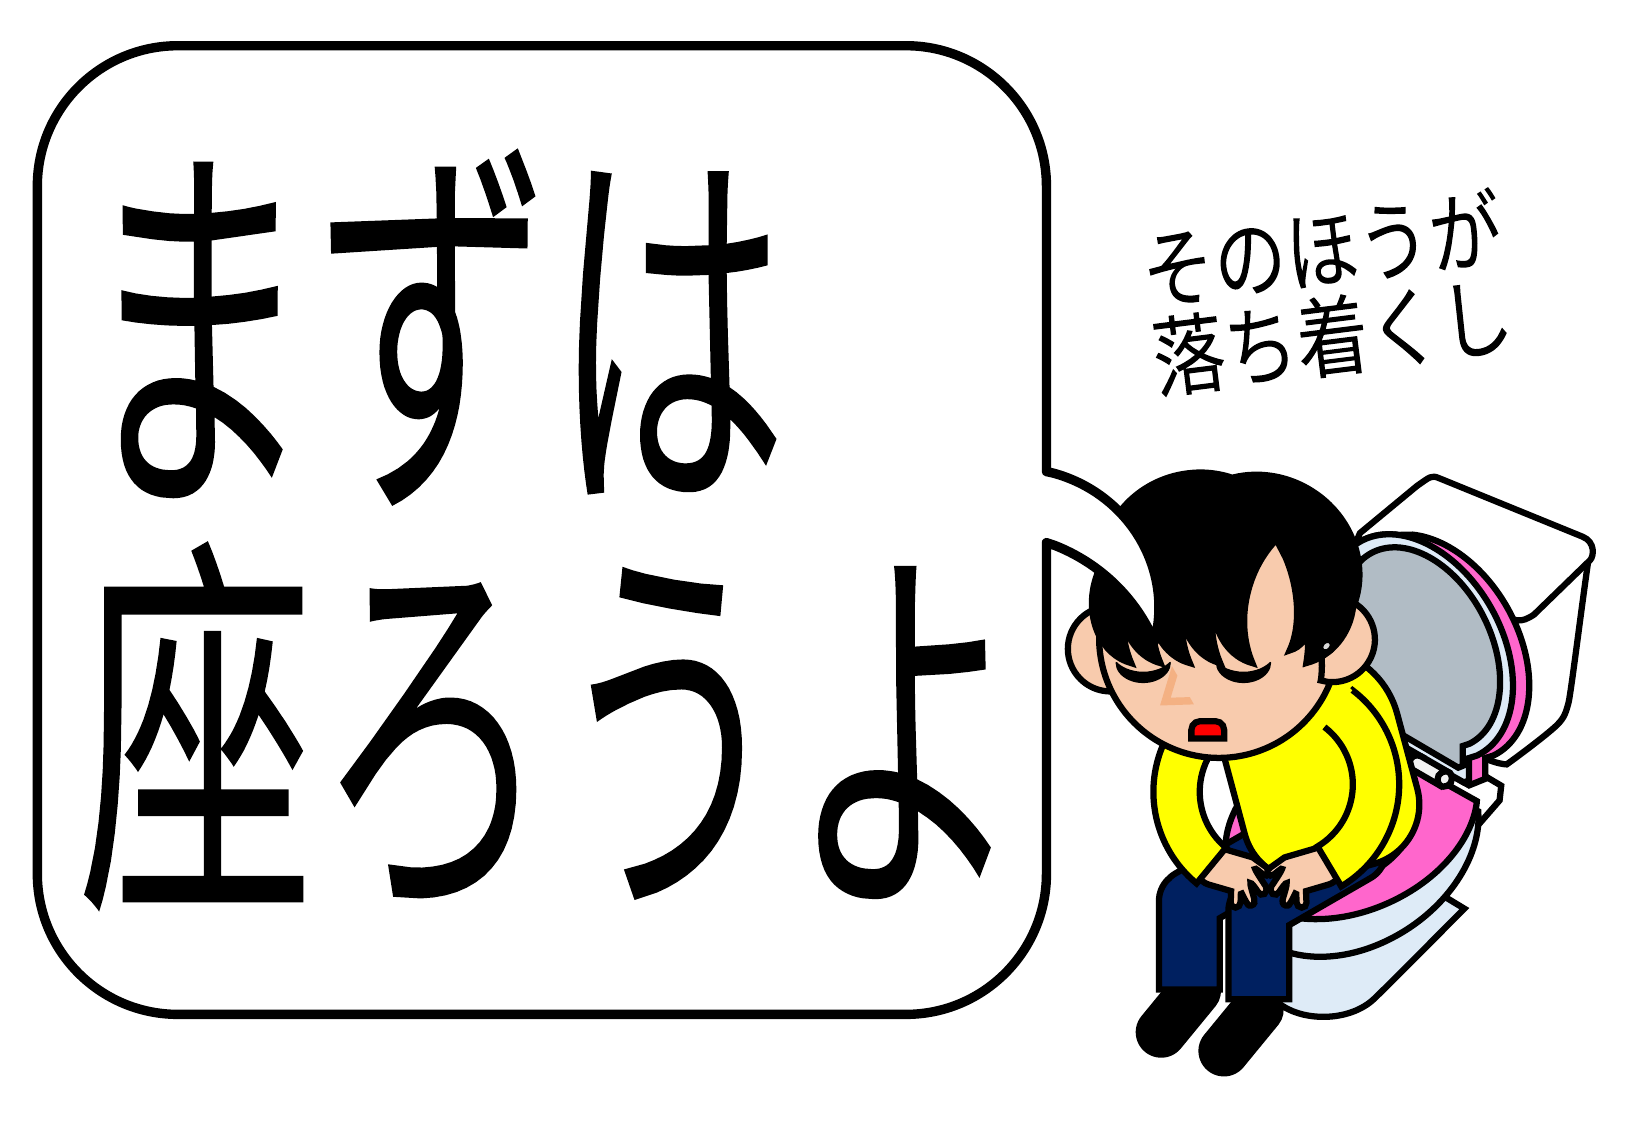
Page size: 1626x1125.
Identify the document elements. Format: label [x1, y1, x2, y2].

text_box [1067, 466, 1590, 1080]
text_box [37, 45, 1062, 1015]
